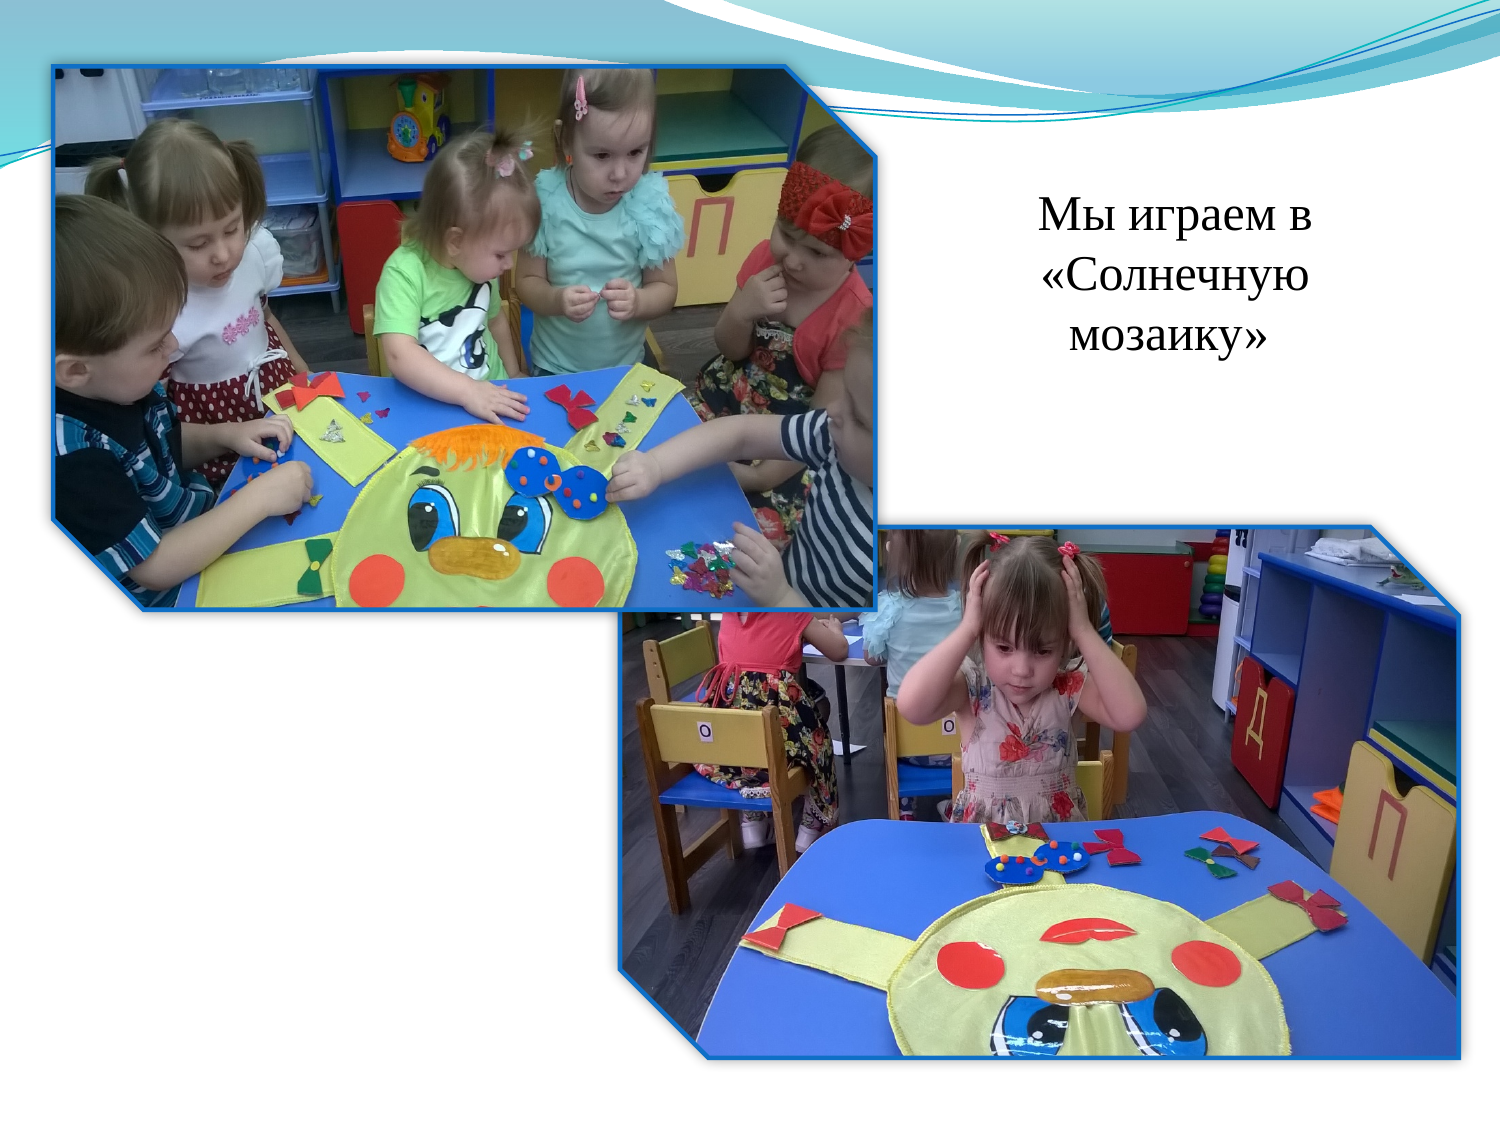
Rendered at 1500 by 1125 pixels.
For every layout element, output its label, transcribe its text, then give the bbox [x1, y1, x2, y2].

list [52, 66, 876, 610]
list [619, 526, 1459, 1059]
text_box Мы играем в «Солнечную мозаику» [927, 172, 1424, 368]
